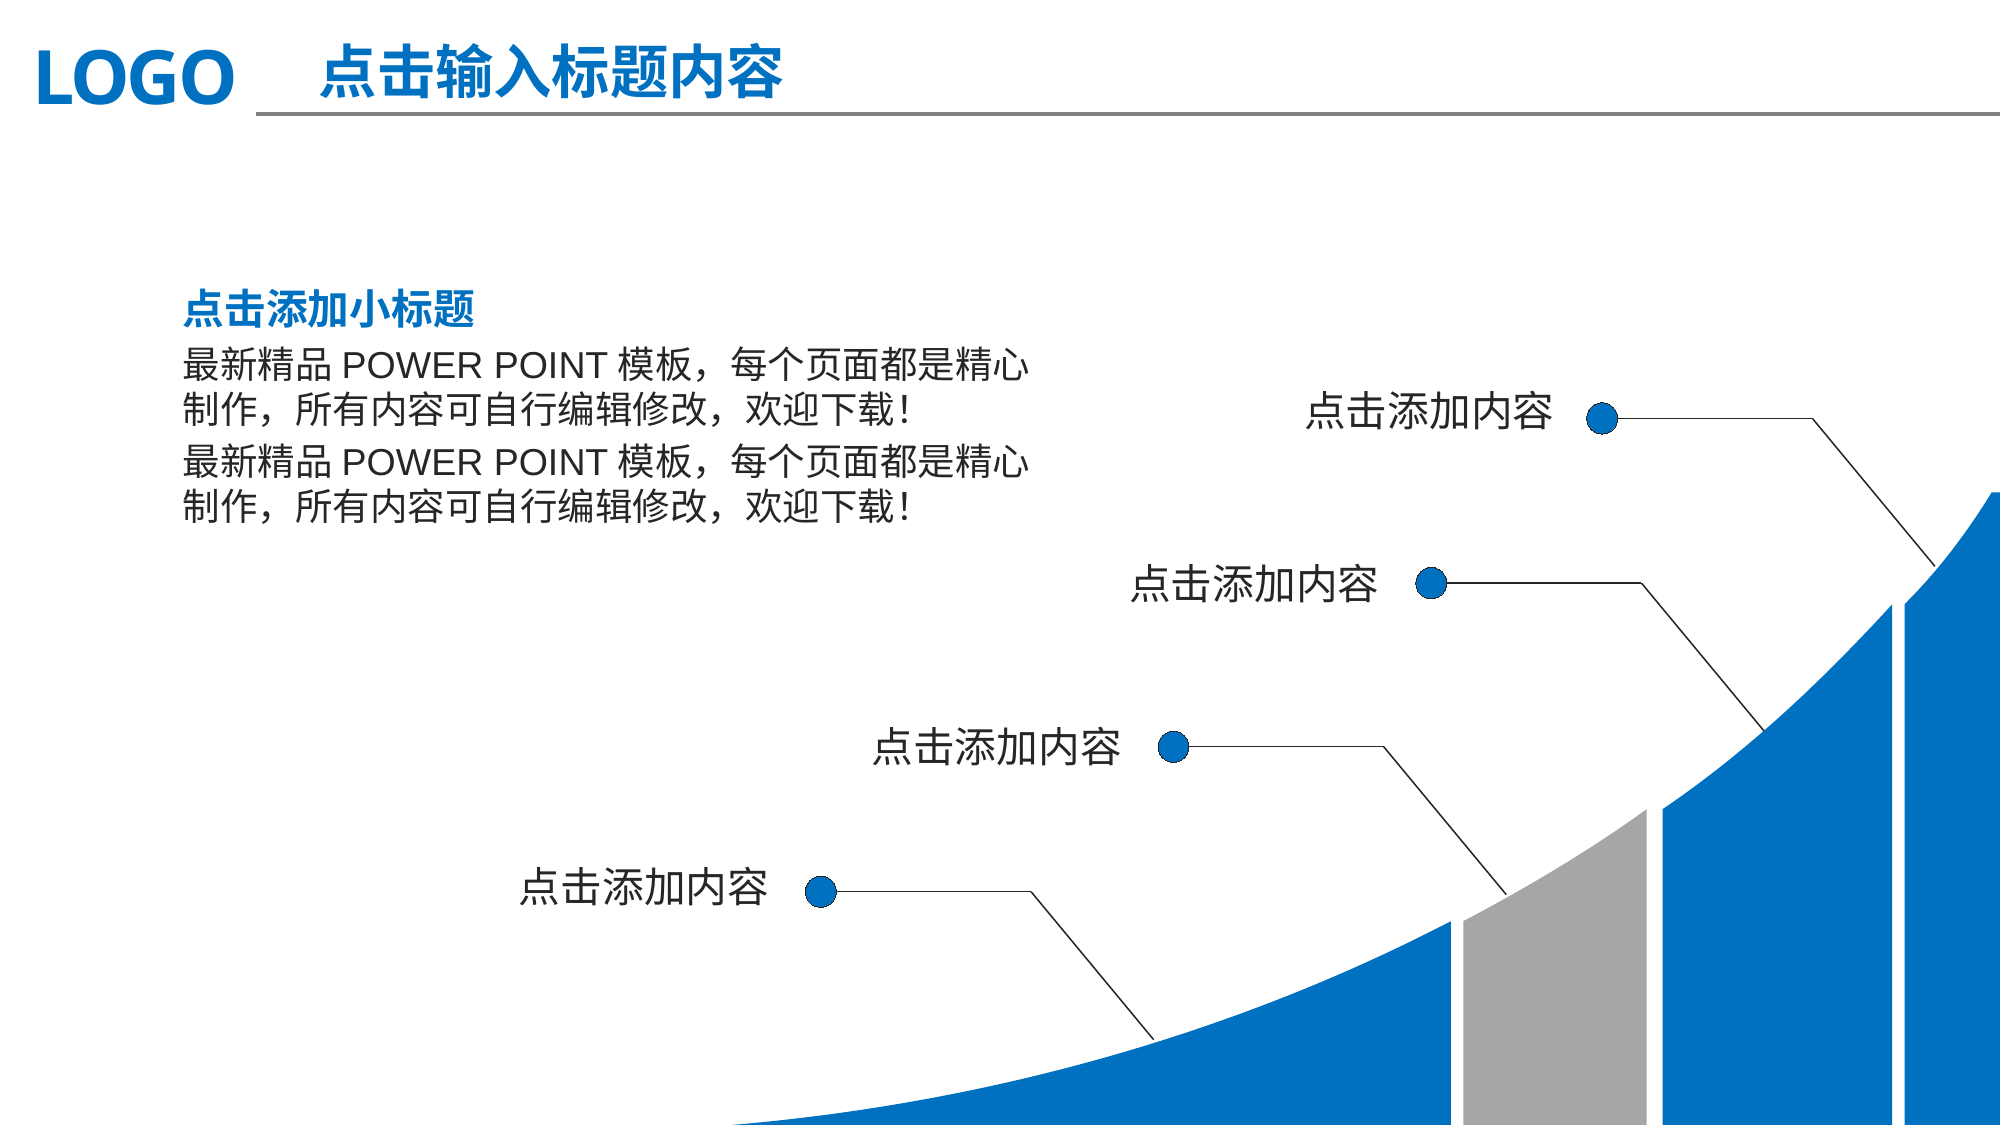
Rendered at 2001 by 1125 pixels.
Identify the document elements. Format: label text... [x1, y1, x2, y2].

text_box 点击添加小标题 最新精品POWER POINT模板，每个页面都是精心制作，所有内容可自行编辑修改，欢迎下载！ 最新精品POWER POINT模板，每个页面都是精心制作，所有内容可自行编辑修改，欢迎下载！ [167, 275, 1048, 551]
text_box 点击添加内容 [1275, 377, 1583, 443]
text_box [670, 492, 2000, 1125]
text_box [1157, 730, 1507, 895]
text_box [1586, 402, 1936, 567]
text_box 点击输入标题内容 [282, 28, 822, 113]
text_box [805, 875, 1154, 1040]
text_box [1415, 567, 1765, 732]
text_box 点击添加内容 [490, 853, 665, 919]
